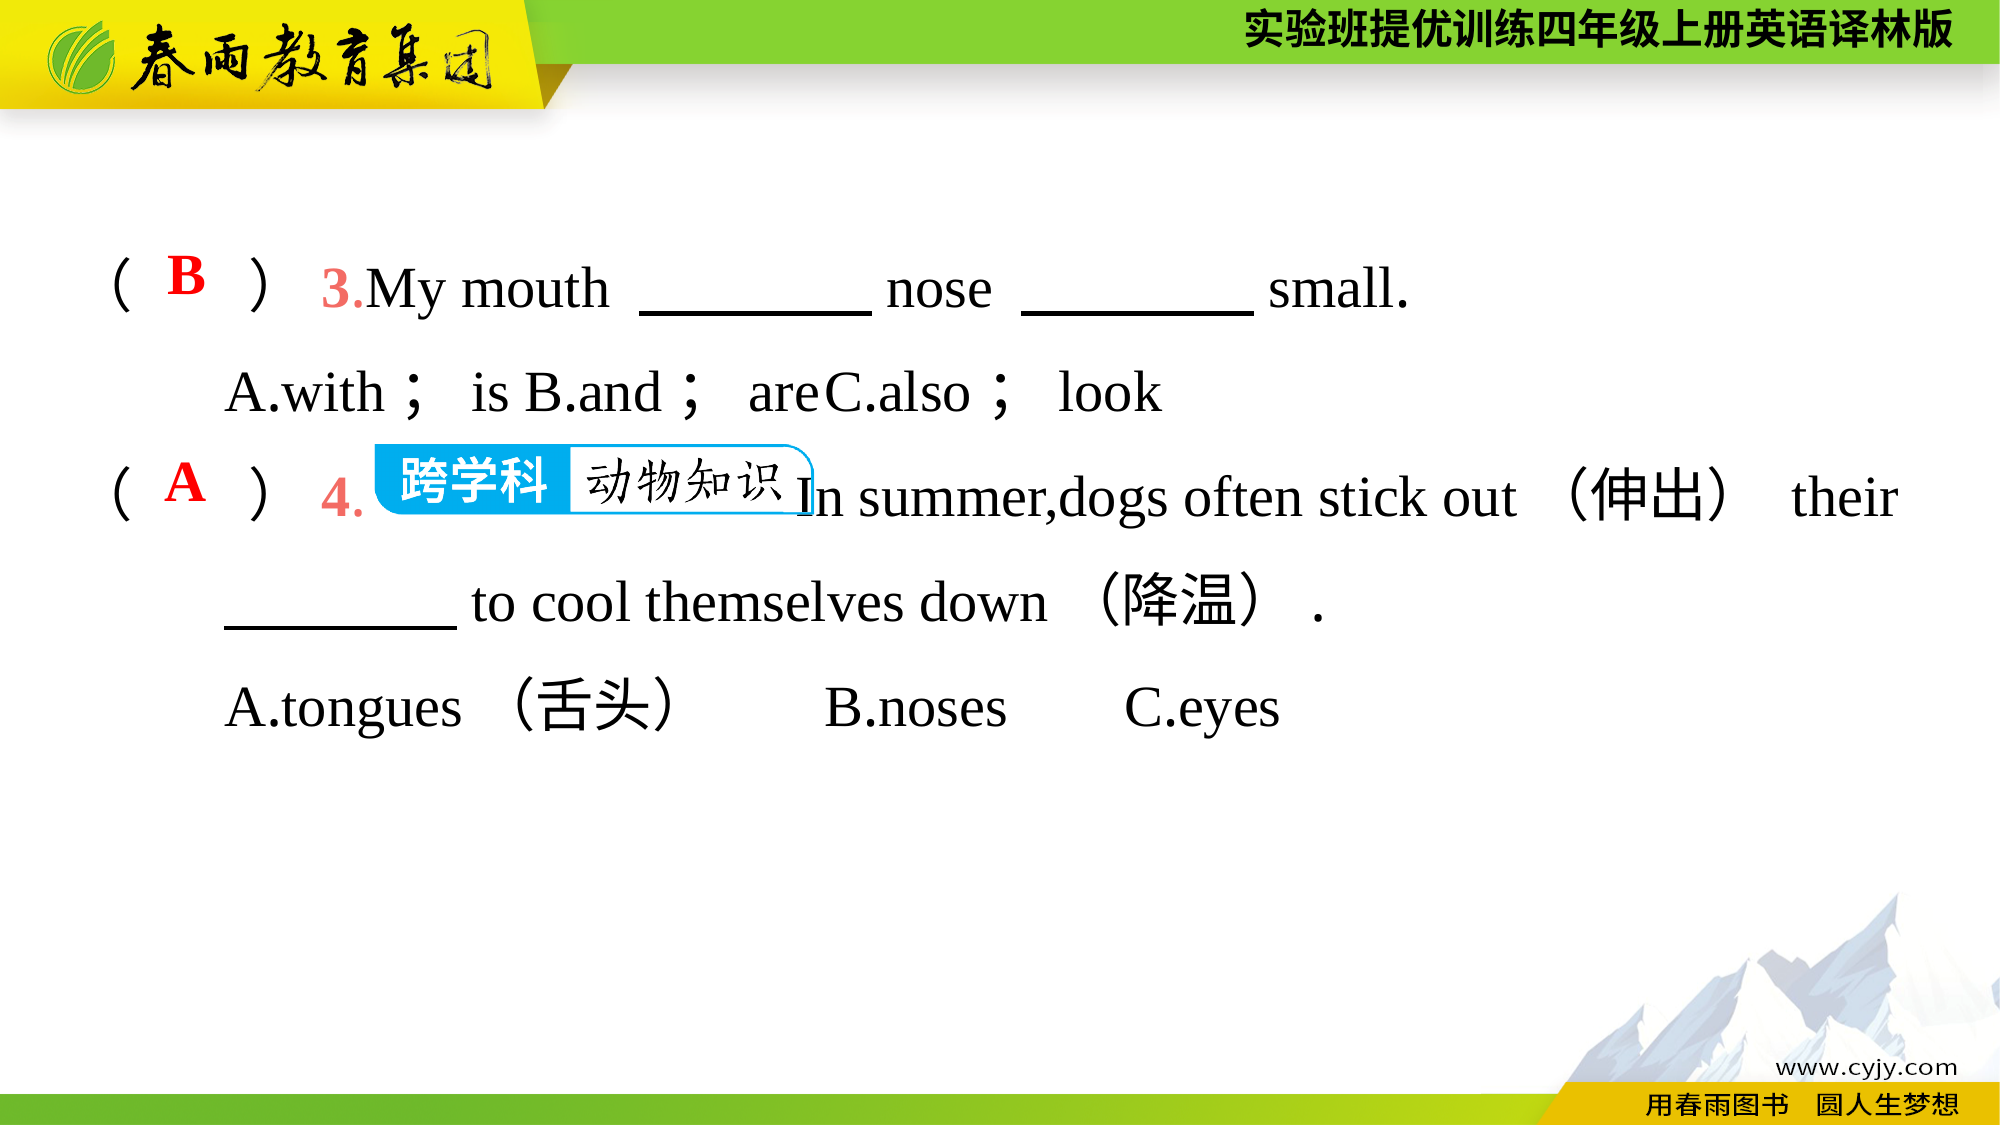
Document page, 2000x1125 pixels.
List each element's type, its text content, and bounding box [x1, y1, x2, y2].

picture [0, 0, 2000, 1125]
list （ ）3.My mouth nose small. A.with；is B.and；are C.also；look （ ）4. In summer,dogs often stick out（伸出） their to cool themselves down（降温）. A.tongues（舌头） B.noses C.eyes [59, 206, 1944, 752]
text_box A [149, 435, 222, 521]
text_box B [152, 228, 222, 314]
